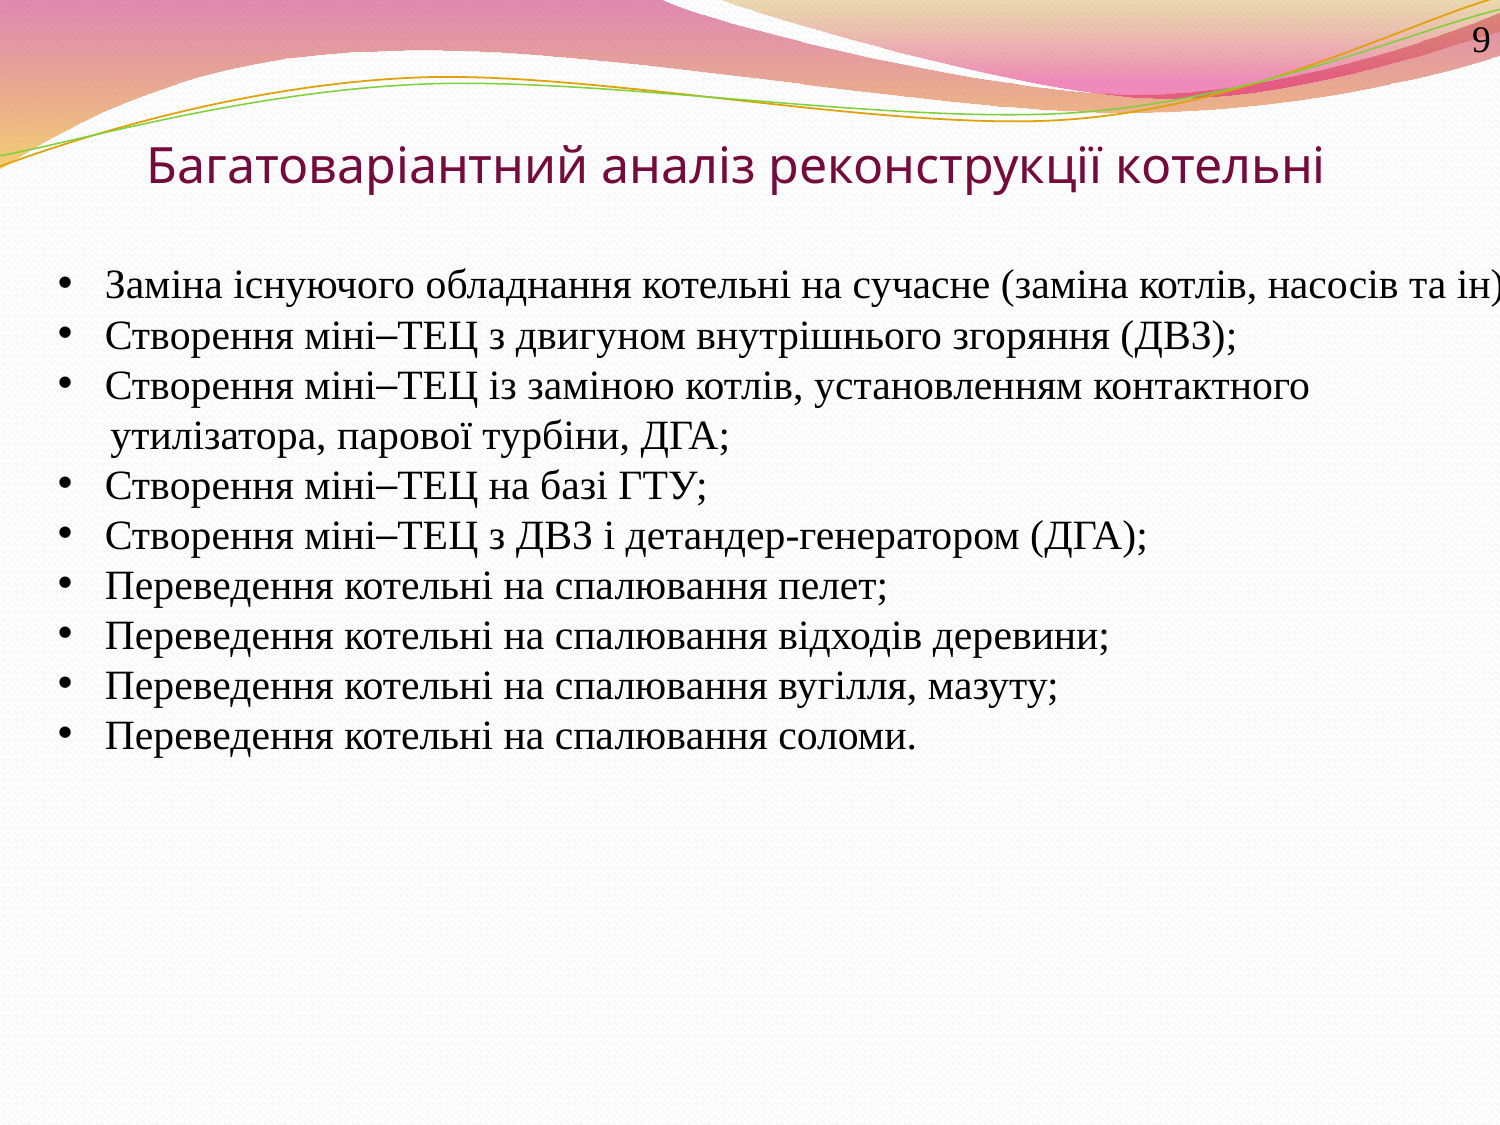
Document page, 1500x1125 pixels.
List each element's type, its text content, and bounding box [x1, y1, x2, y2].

slide_number 9 [1365, 0, 1491, 60]
text_box Заміна існуючого обладнання котельні на сучасне (заміна котлів, насосів та ін); Створення міні–ТЕЦ з двигуном внутрішнього згоряння (ДВЗ); Створення міні–ТЕЦ із заміною котлів, установленням контактного утилізатора, парової турбіни, ДГА; Створення міні–ТЕЦ на базі ГТУ; Створення міні–ТЕЦ з ДВЗ і детандер-генератором (ДГА); Переведення котельні на спалювання пелет; Переведення котельні на спалювання відходів деревини; Переведення котельні на спалювання вугілля, мазуту; Переведення котельні на спалювання соломи. [43, 249, 1500, 815]
text_box Багатоваріантний аналіз реконструкції котельні [131, 126, 1342, 202]
